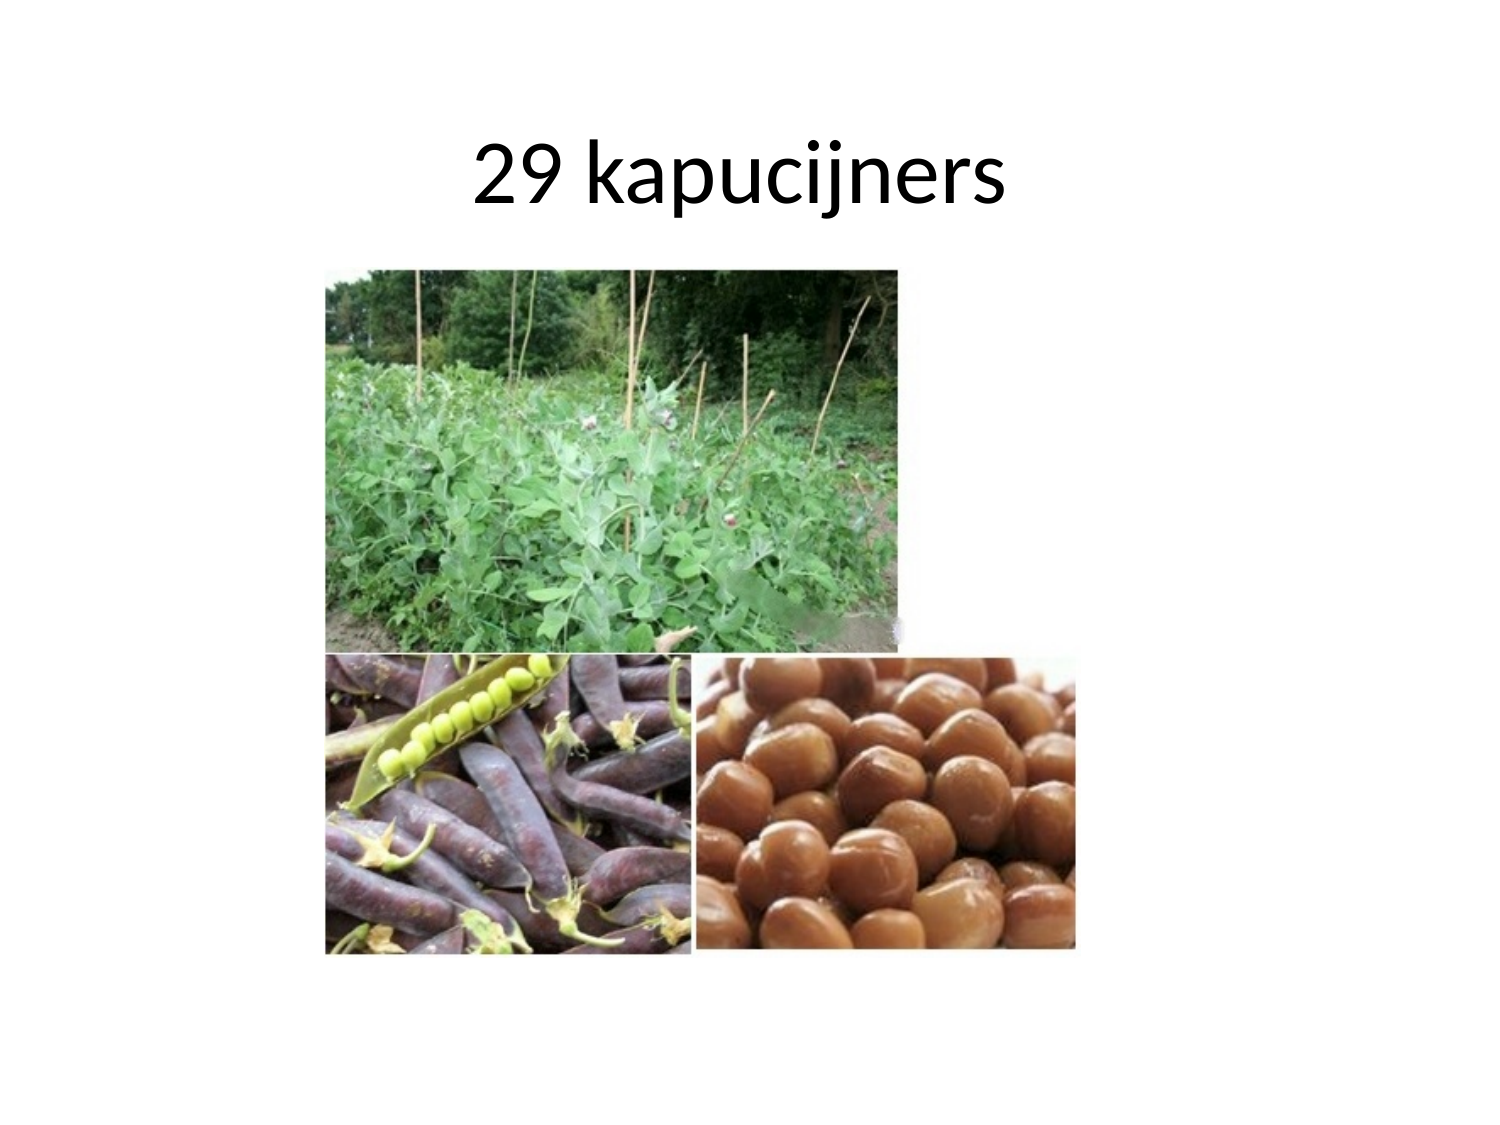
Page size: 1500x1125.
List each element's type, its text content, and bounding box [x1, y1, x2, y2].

title 29 kapucijners [112, 78, 1388, 256]
picture [324, 266, 1081, 958]
